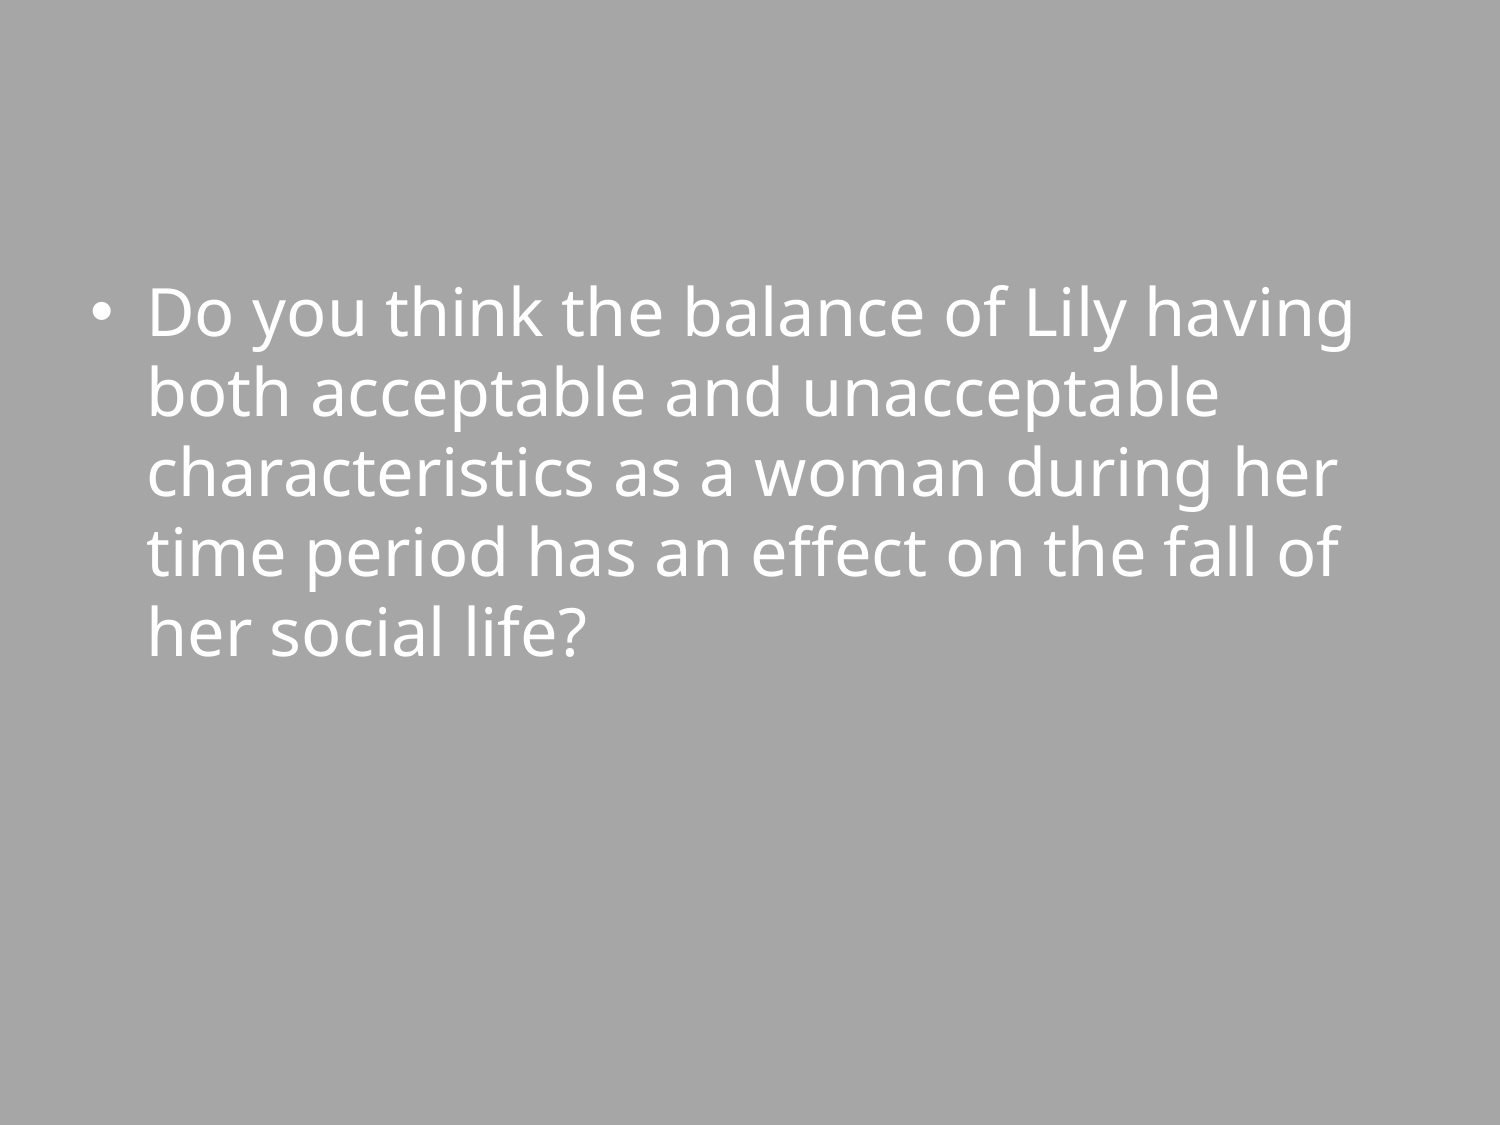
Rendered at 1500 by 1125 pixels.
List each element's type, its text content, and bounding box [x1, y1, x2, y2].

list Do you think the balance of Lily having both acceptable and unacceptable characteristics as a woman during her time period has an effect on the fall of her social life? [75, 262, 1425, 1005]
